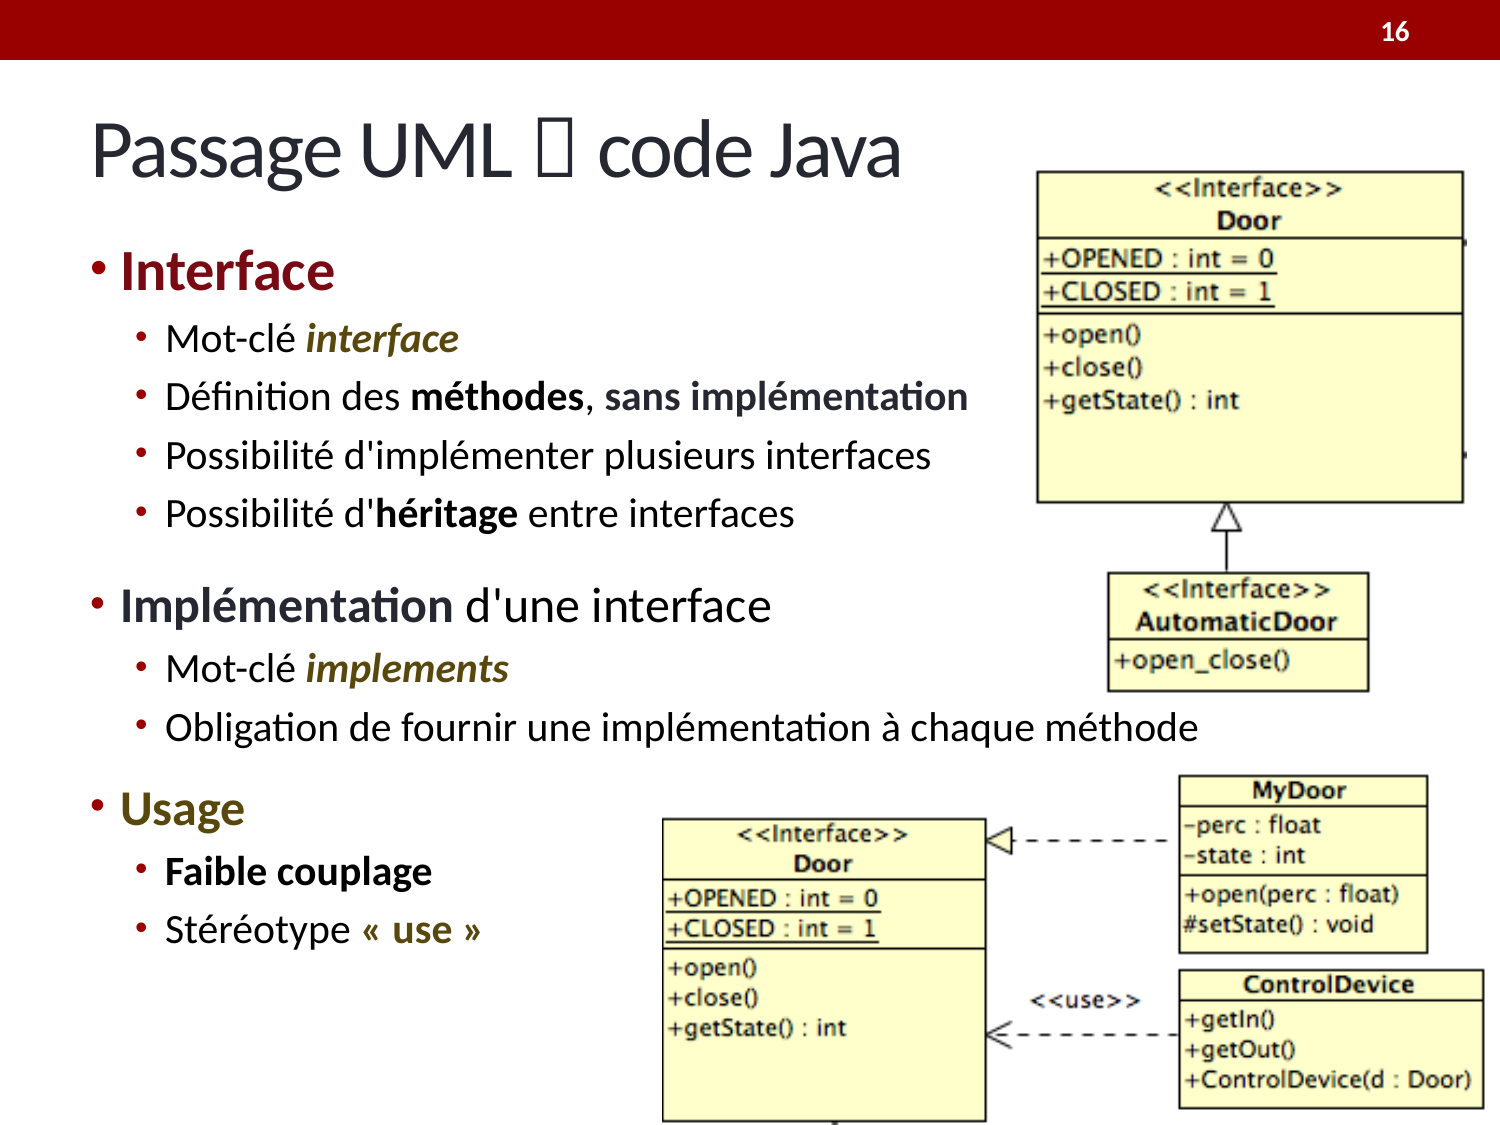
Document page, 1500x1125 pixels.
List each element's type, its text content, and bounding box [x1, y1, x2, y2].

slide_number 16 [1250, 3, 1425, 57]
list Interface Mot-clé interface Définition des méthodes, sans implémentation Possibilité d'implémenter plusieurs interfaces Possibilité d'héritage entre interfaces Implémentation d'une interface Mot-clé implements Obligation de fournir une implémentation à chaque méthode Usage Faible couplage Stéréotype « use » [75, 224, 1425, 1075]
picture [662, 769, 1500, 1125]
picture [1030, 162, 1467, 701]
title Passage UML  code Java [75, 62, 1425, 224]
